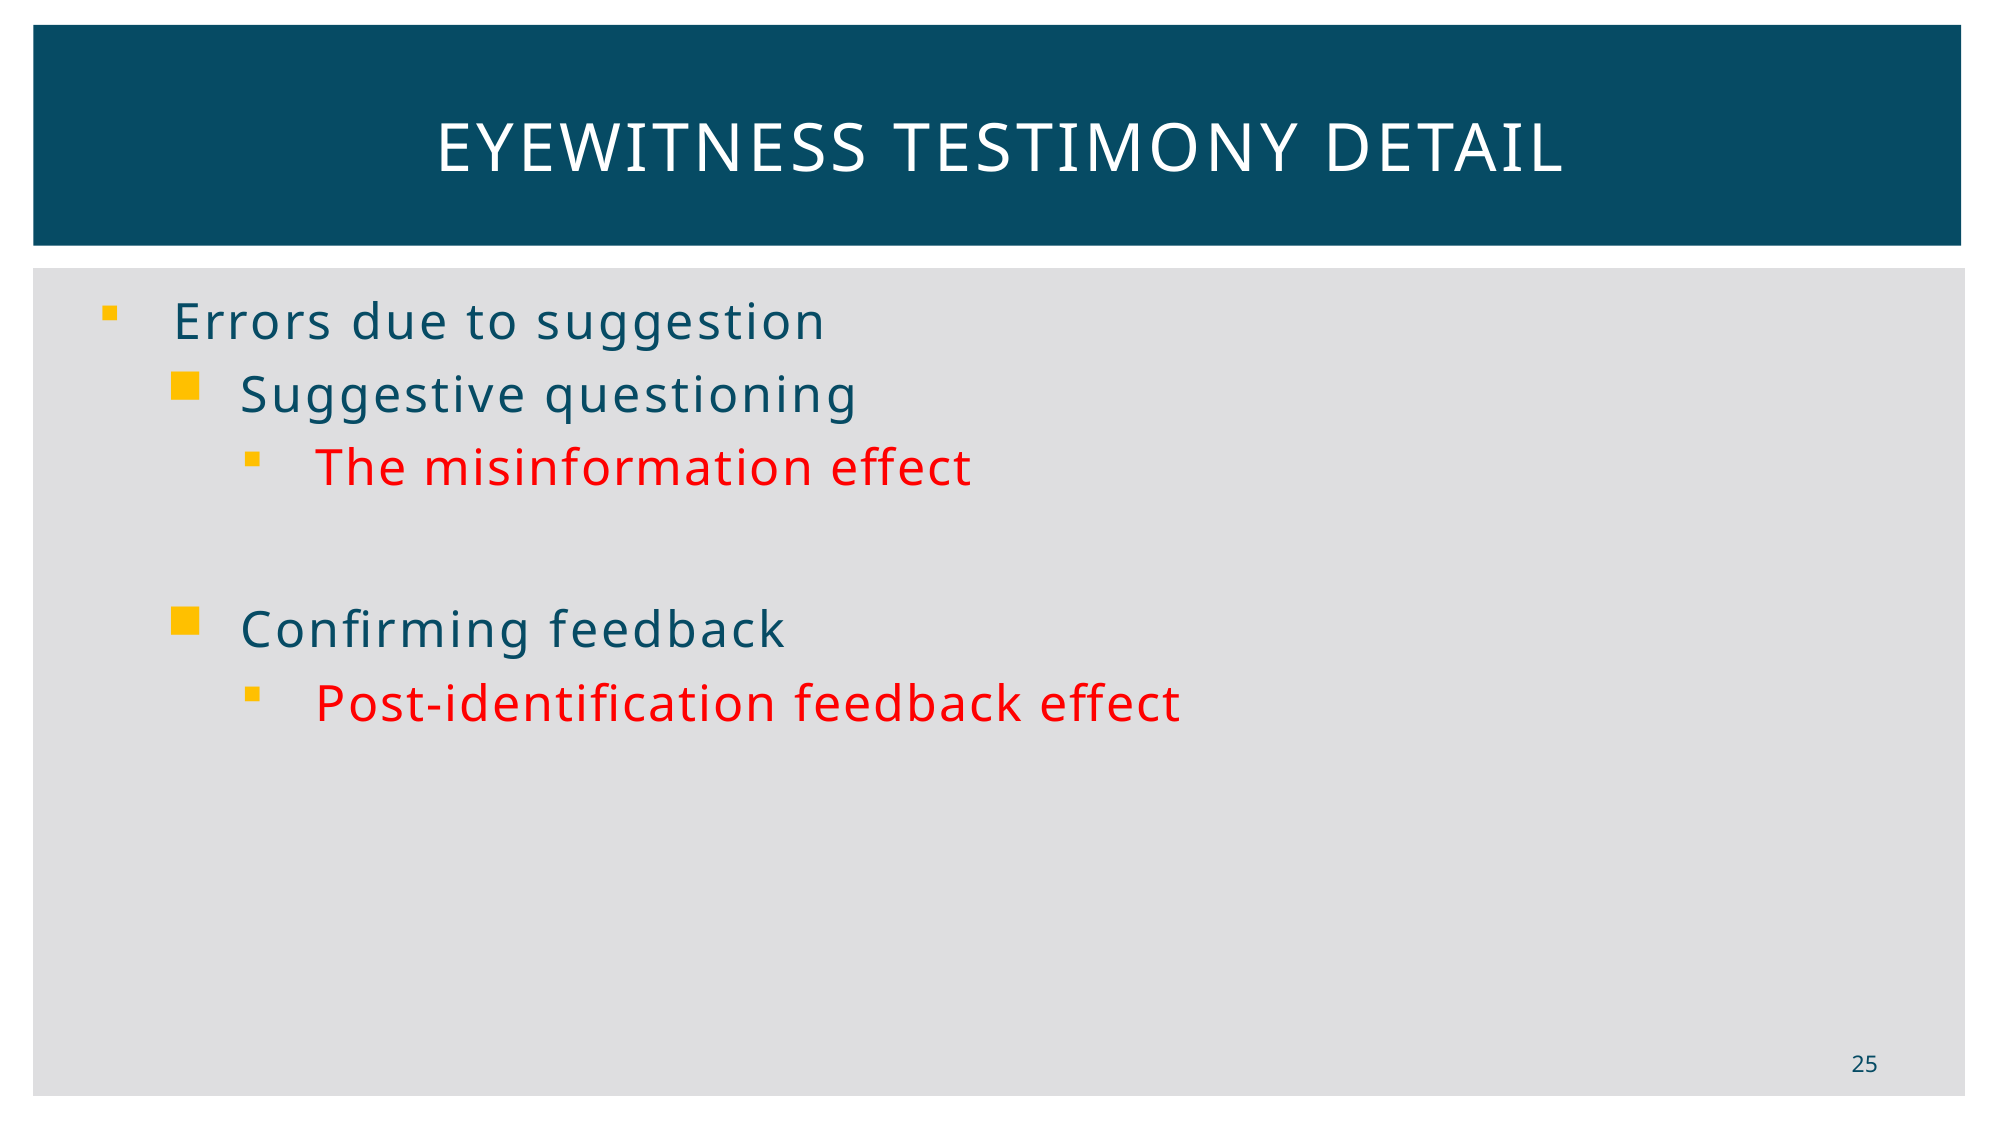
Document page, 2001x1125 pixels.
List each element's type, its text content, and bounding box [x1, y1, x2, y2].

list Errors due to suggestion Suggestive questioning The misinformation effect Confirming feedback Post-identification feedback effect [83, 281, 1923, 1005]
title Eyewitness Testimony Detail [83, 58, 1917, 232]
slide_number 25 [1800, 1041, 1930, 1089]
